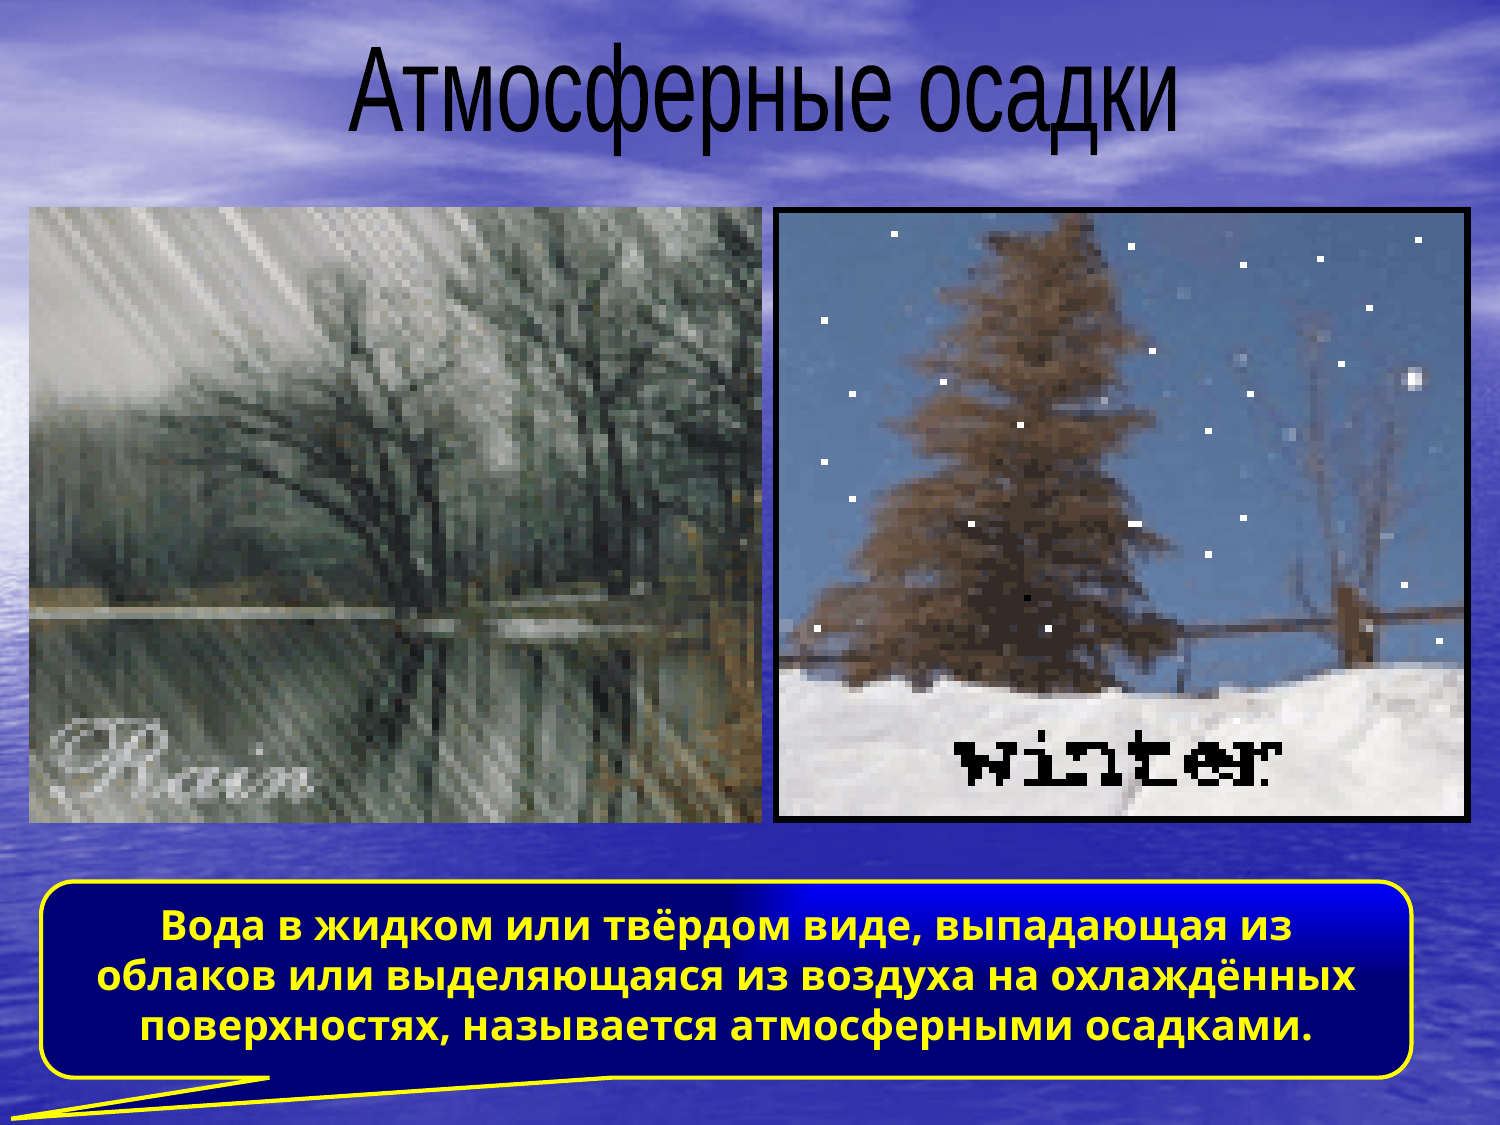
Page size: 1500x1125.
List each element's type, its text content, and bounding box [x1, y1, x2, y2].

picture [29, 207, 762, 823]
picture [773, 207, 1471, 823]
text_box Вода в жидком или твёрдом виде, выпадающая из облаков или выделяющаяся из воздуха на охлаждённых поверхностях, называется атмосферными осадками. [11, 881, 1412, 1119]
